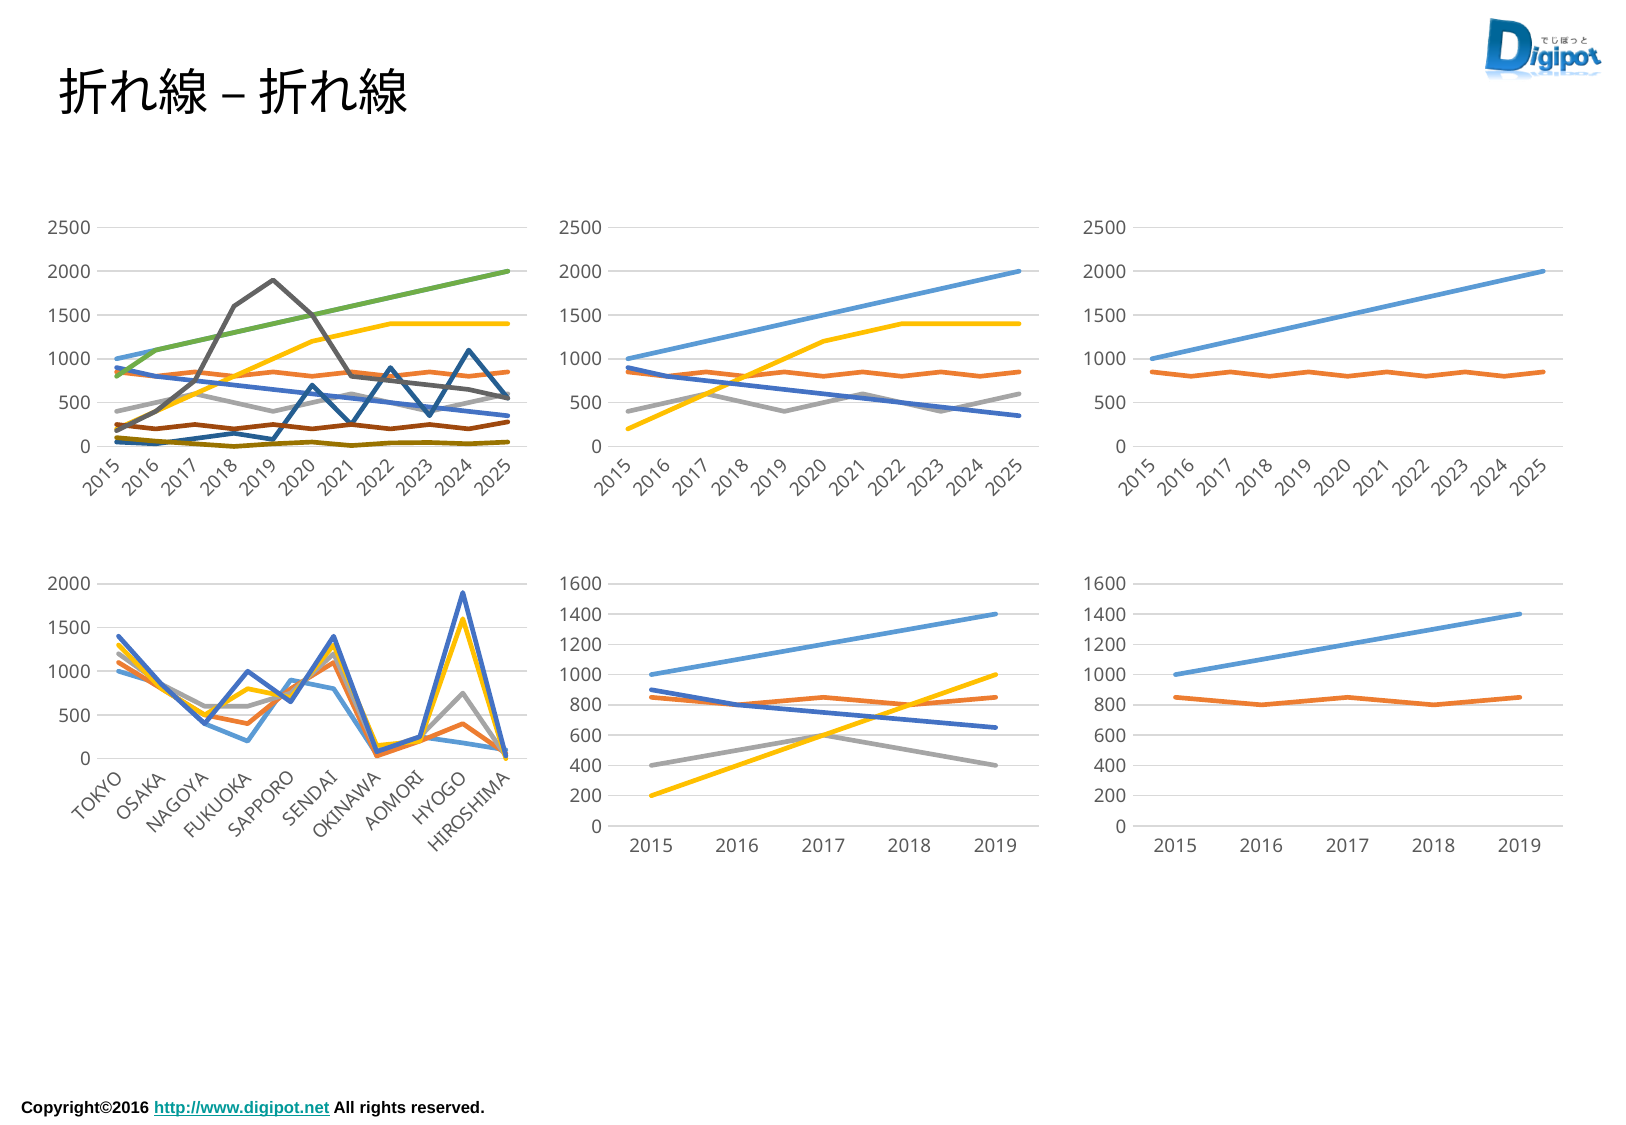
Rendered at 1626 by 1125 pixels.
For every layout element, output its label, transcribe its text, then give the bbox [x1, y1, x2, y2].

chart [1072, 207, 1574, 509]
picture [1485, 18, 1602, 82]
chart [548, 207, 1049, 509]
text_box 折れ線 – 折れ線 [44, 53, 424, 128]
chart [37, 564, 538, 865]
chart [1072, 564, 1574, 865]
chart [548, 564, 1049, 865]
chart [37, 207, 538, 509]
